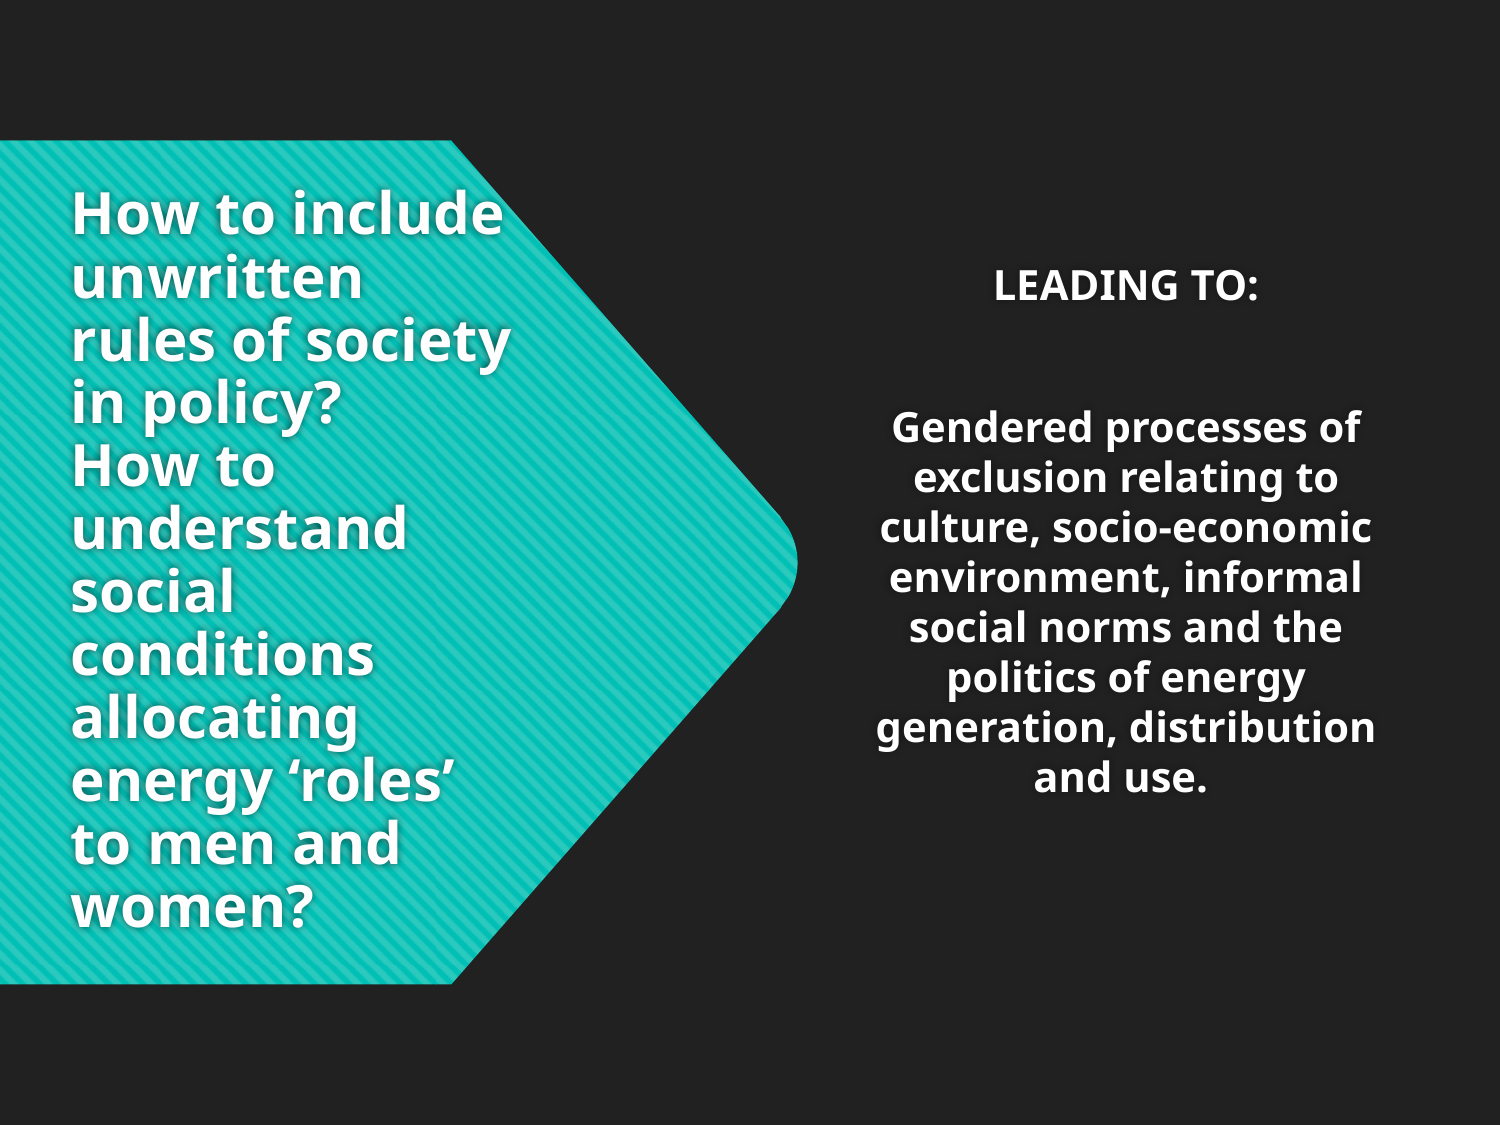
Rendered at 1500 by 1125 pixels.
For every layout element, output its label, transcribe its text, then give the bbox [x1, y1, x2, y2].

text_box [0, 0, 1500, 1125]
title How to include unwritten rules of society in policy? How to understand social conditions allocating energy ‘roles’ to men and women? [55, 284, 538, 841]
list LEADING TO: Gendered processes of exclusion relating to culture, socio-economic environment, informal social norms and the politics of energy generation, distribution and use. [853, 160, 1400, 965]
text_box [0, 139, 799, 986]
